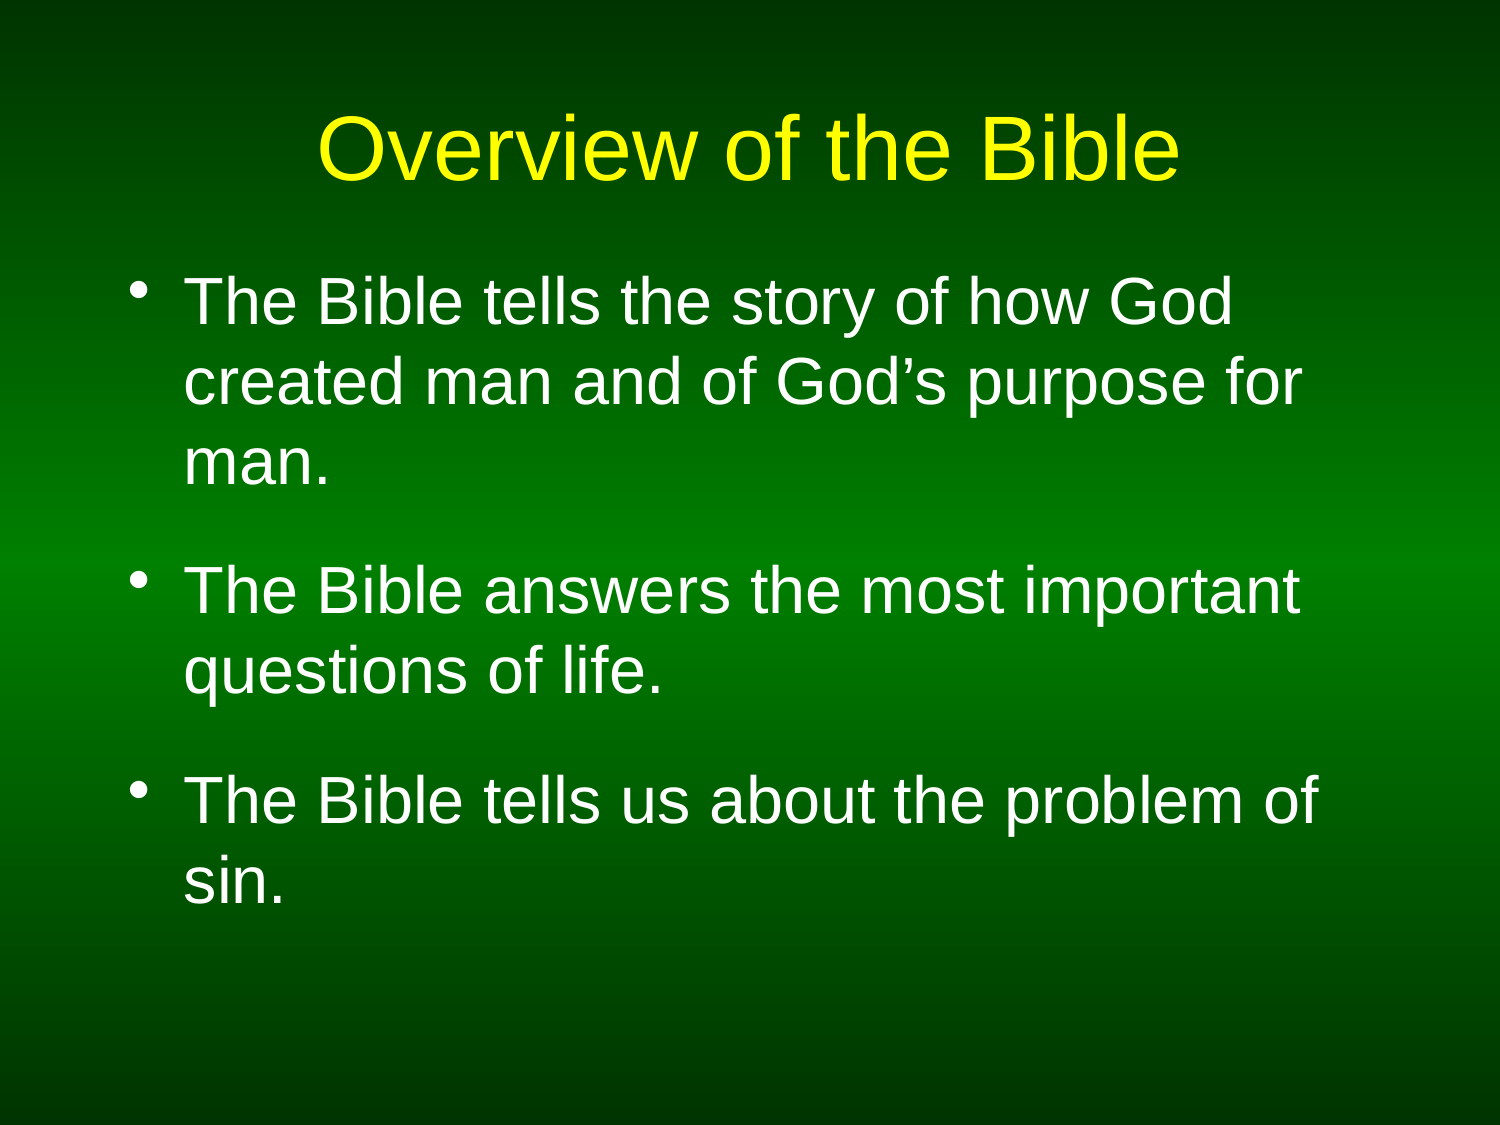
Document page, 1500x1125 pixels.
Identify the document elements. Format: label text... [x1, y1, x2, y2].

title Overview of the Bible [112, 50, 1388, 238]
list The Bible tells the story of how God created man and of God’s purpose for man. The Bible answers the most important questions of life. The Bible tells us about the problem of sin. [112, 249, 1388, 1063]
